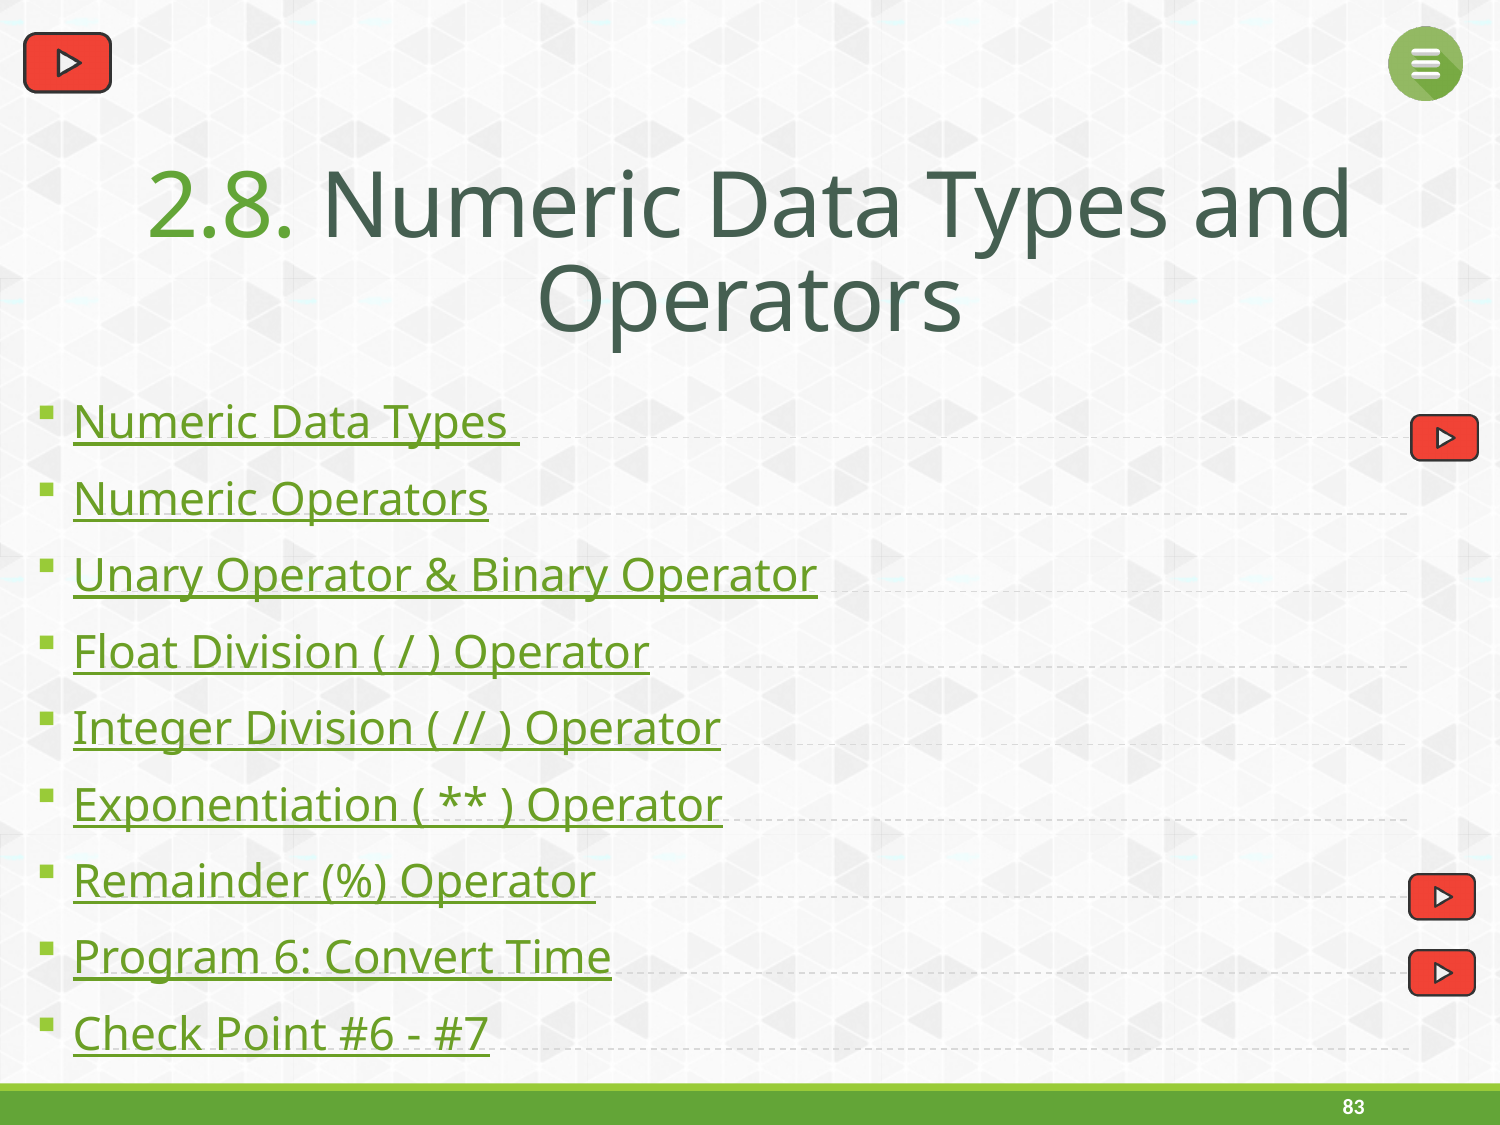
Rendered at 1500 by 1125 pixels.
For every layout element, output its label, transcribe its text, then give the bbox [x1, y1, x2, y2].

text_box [99, 862, 1477, 932]
list Numeric Data Types Numeric Operators Unary Operator & Binary Operator Float Division ( / ) Operator Integer Division ( // ) Operator Exponentiation ( ** ) Operator Remainder (%) Operator Program 6: Convert Time Check Point #6 - #7 [23, 386, 1476, 1078]
title 2.8. Numeric Data Types and Operators [23, 112, 1476, 386]
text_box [99, 938, 1477, 1008]
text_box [101, 402, 1479, 472]
picture [0, 0, 1500, 1083]
slide_number 83 [1218, 1090, 1380, 1121]
